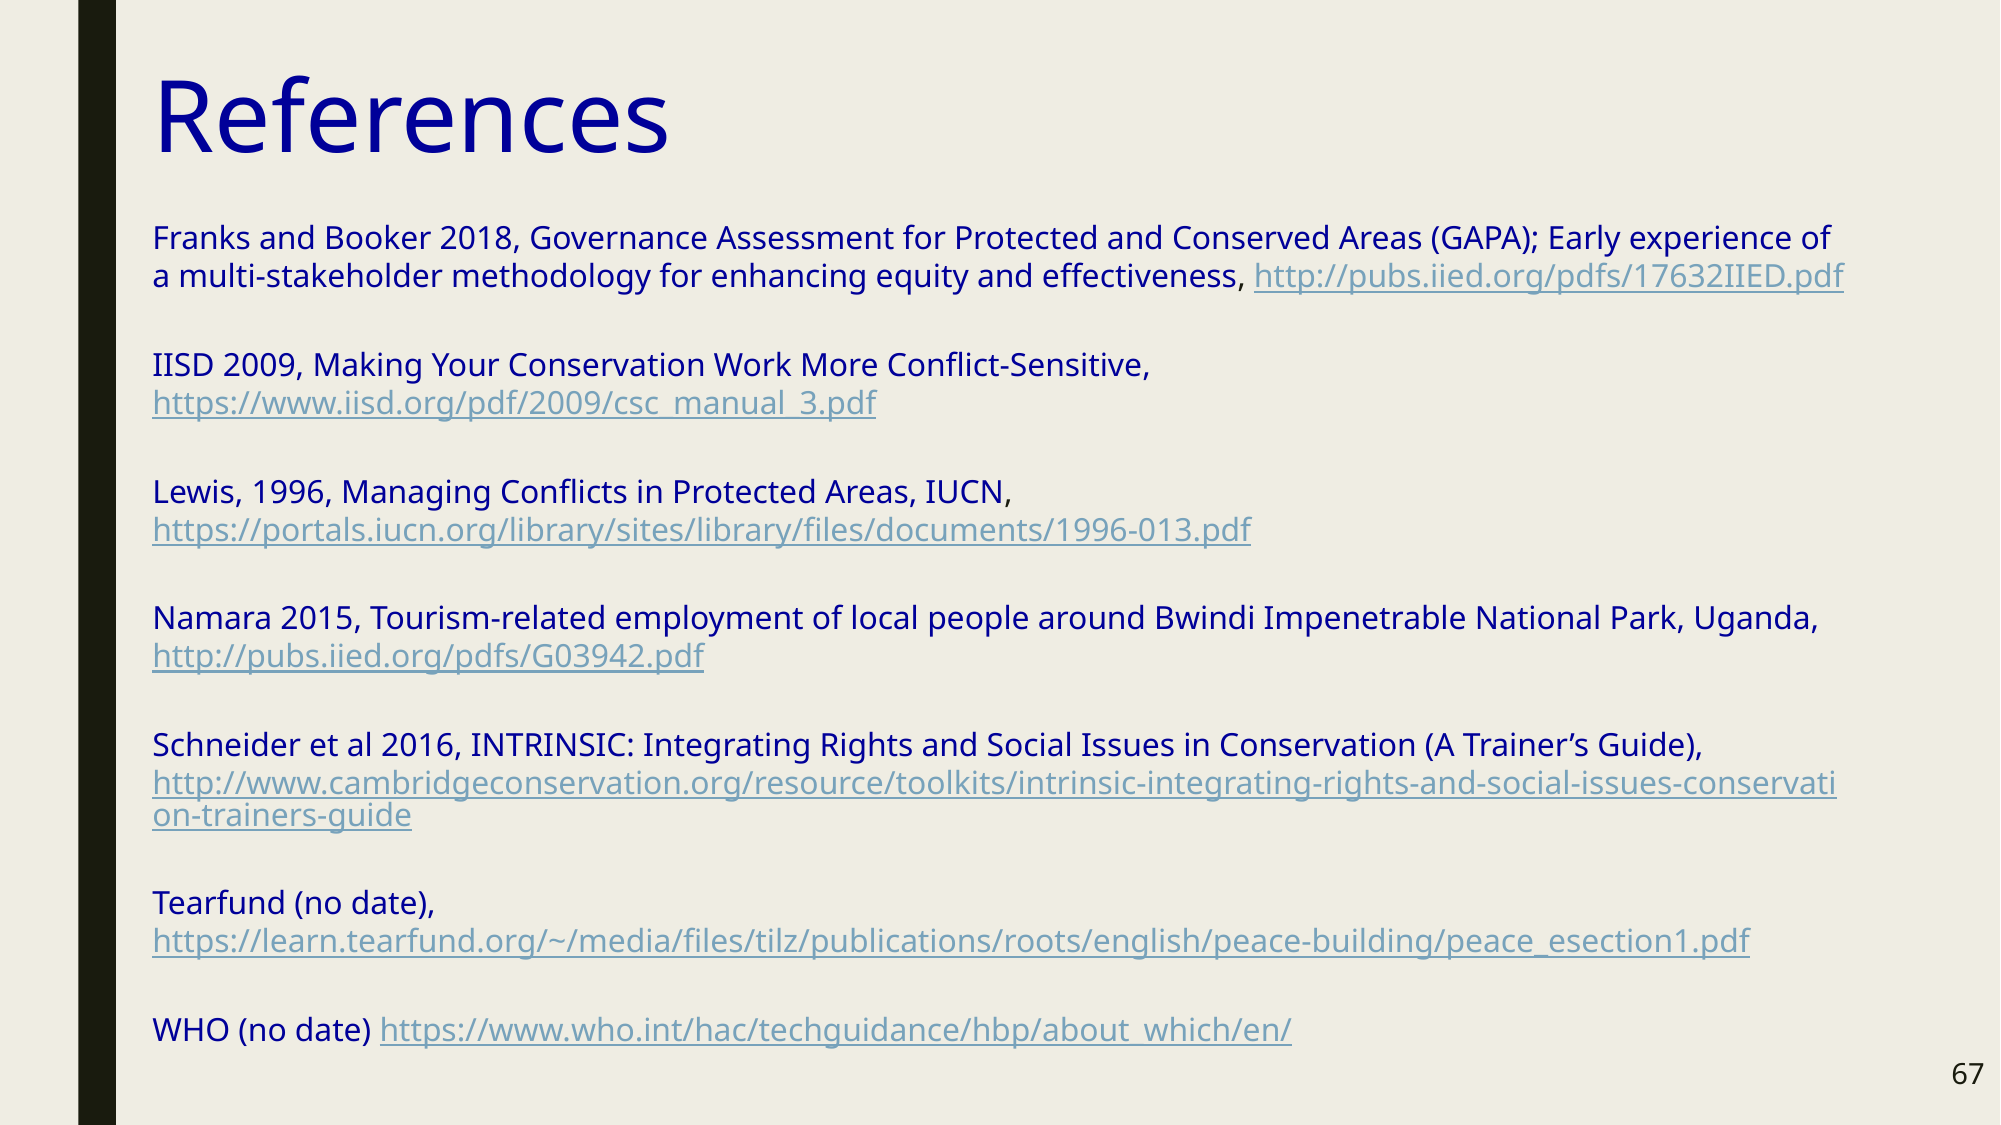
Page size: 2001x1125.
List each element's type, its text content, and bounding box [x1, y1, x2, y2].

title References [137, 59, 1863, 210]
slide_number 67 [1884, 1024, 2000, 1125]
list Franks and Booker 2018, Governance Assessment for Protected and Conserved Areas (GAPA); Early experience of a multi-stakeholder methodology for enhancing equity and effectiveness, http://pubs.iied.org/pdfs/17632IIED.pdf IISD 2009, Making Your Conservation Work More Conflict-Sensitive, https://www.iisd.org/pdf/2009/csc_manual_3.pdf Lewis, 1996, Managing Conflicts in Protected Areas, IUCN, https://portals.iucn.org/library/sites/library/files/documents/1996-013.pdf Namara 2015, Tourism-related employment of local people around Bwindi Impenetrable National Park, Uganda, http://pubs.iied.org/pdfs/G03942.pdf Schneider et al 2016, INTRINSIC: Integrating Rights and Social Issues in Conservation (A Trainer’s Guide), http://www.cambridgeconservation.org/resource/toolkits/intrinsic-integrating-rights-and-social-issues-conservation-trainers-guide Tearfund (no date), https://learn.tearfund.org/~/media/files/tilz/publications/roots/english/peace-building/peace_esection1.pdf WHO (no date) https://www.who.int/hac/techguidance/hbp/about_which/en/ [137, 210, 1863, 1053]
